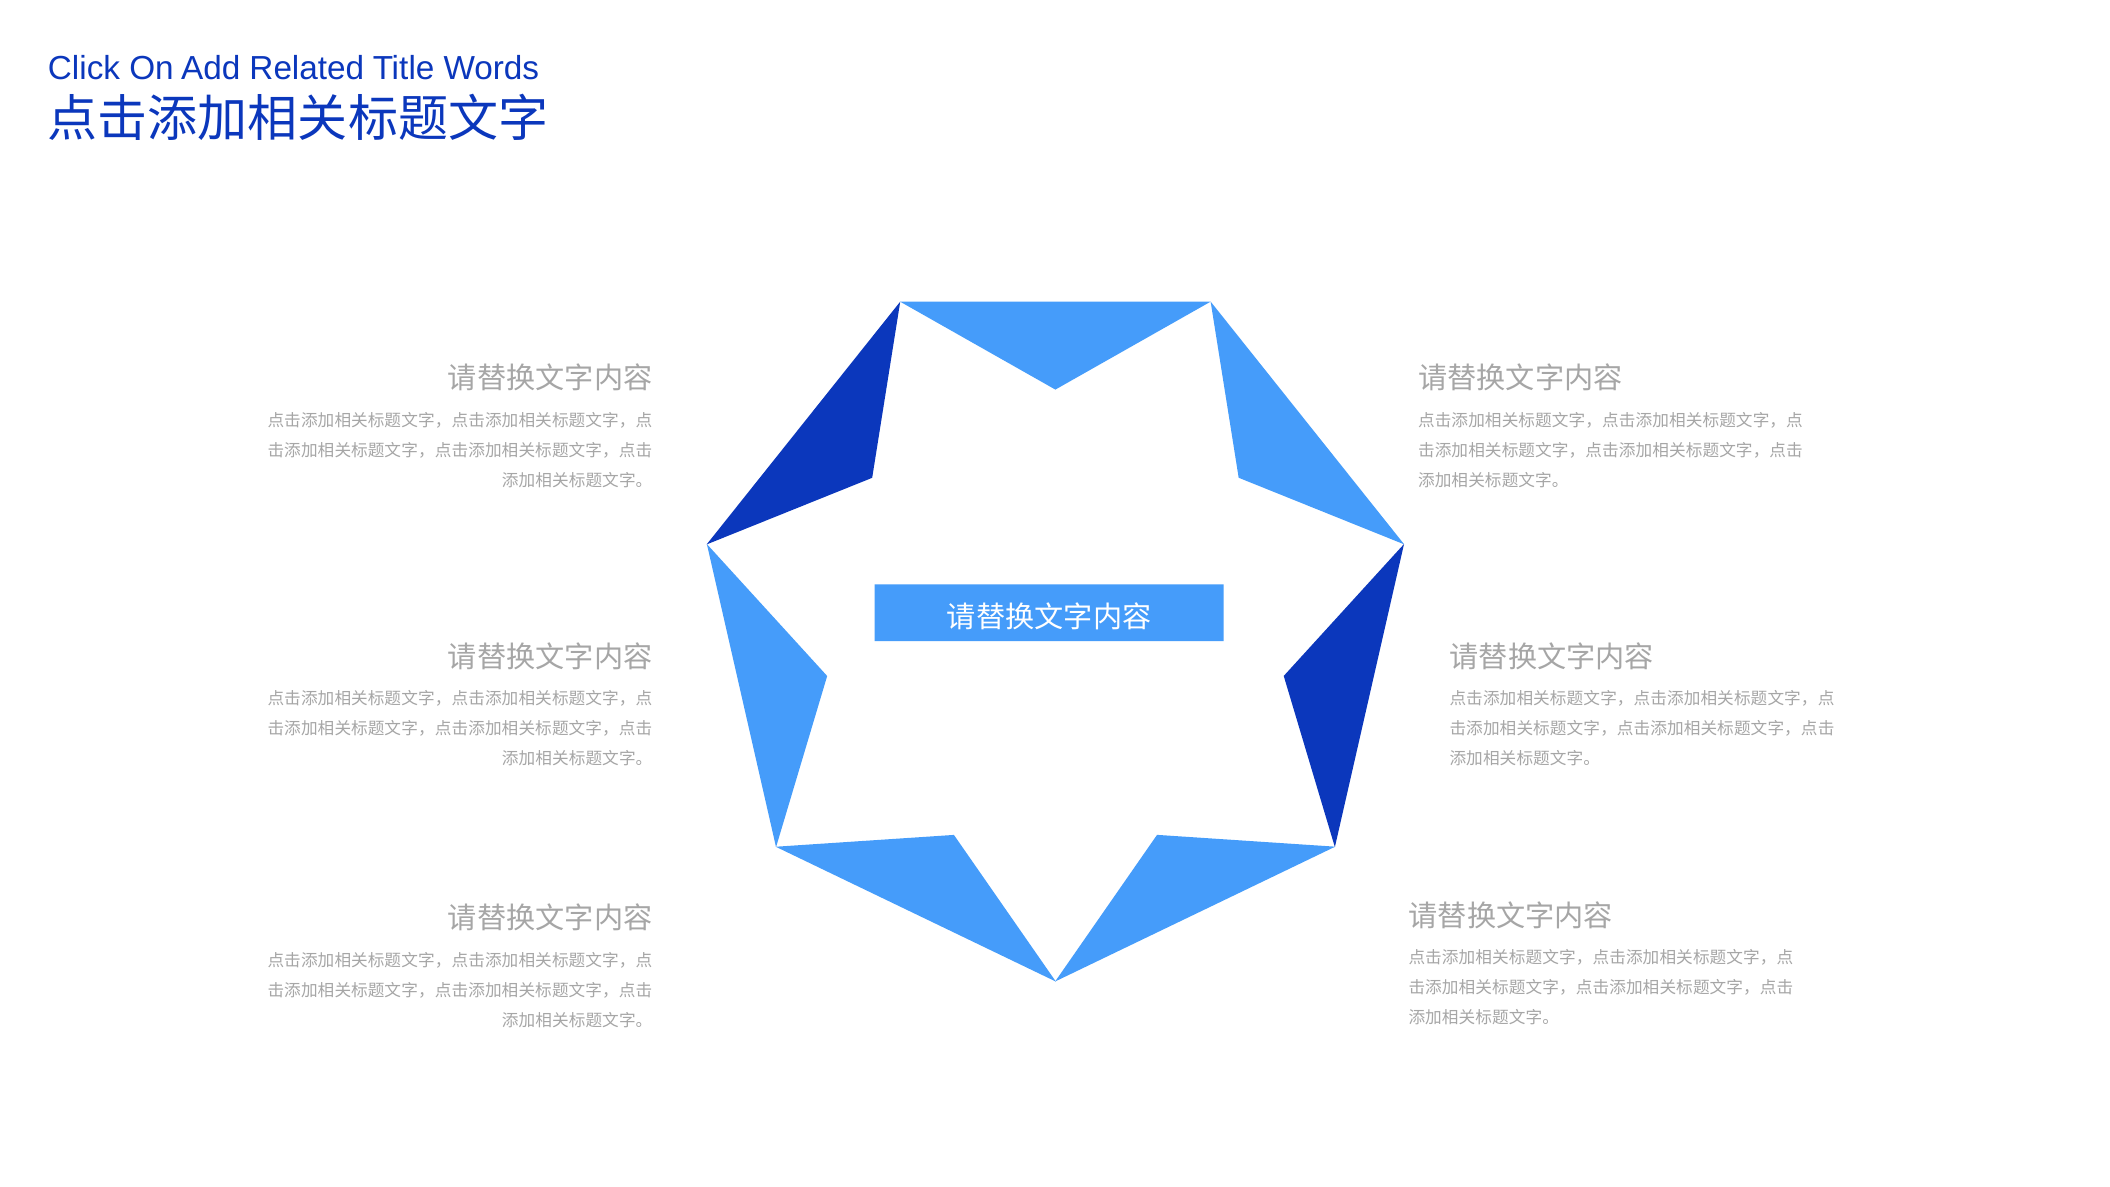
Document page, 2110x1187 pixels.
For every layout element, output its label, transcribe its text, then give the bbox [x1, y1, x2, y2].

text_box 点击添加相关标题文字，点击添加相关标题文字，点击添加相关标题文字，点击添加相关标题文字，点击添加相关标题文字。 [251, 670, 669, 776]
text_box 点击添加相关标题文字，点击添加相关标题文字，点击添加相关标题文字，点击添加相关标题文字，点击添加相关标题文字。 [1392, 929, 1817, 1035]
text_box 请替换文字内容 [269, 884, 669, 931]
text_box 点击添加相关标题文字，点击添加相关标题文字，点击添加相关标题文字，点击添加相关标题文字，点击添加相关标题文字。 [1433, 670, 1858, 776]
text_box 点击添加相关标题文字，点击添加相关标题文字，点击添加相关标题文字，点击添加相关标题文字，点击添加相关标题文字。 [251, 392, 669, 498]
text_box Click On Add Related Title Words 点击添加相关标题文字 [33, 39, 591, 154]
text_box 请替换文字内容 [269, 344, 669, 392]
text_box 请替换文字内容 [269, 622, 669, 670]
text_box 请替换文字内容 [1433, 622, 1833, 670]
text_box 请替换文字内容 [1392, 881, 1792, 929]
text_box 请替换文字内容 [1402, 344, 1802, 392]
text_box 点击添加相关标题文字，点击添加相关标题文字，点击添加相关标题文字，点击添加相关标题文字，点击添加相关标题文字。 [251, 931, 669, 1038]
text_box 点击添加相关标题文字，点击添加相关标题文字，点击添加相关标题文字，点击添加相关标题文字，点击添加相关标题文字。 [1402, 392, 1827, 498]
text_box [740, 295, 1371, 919]
